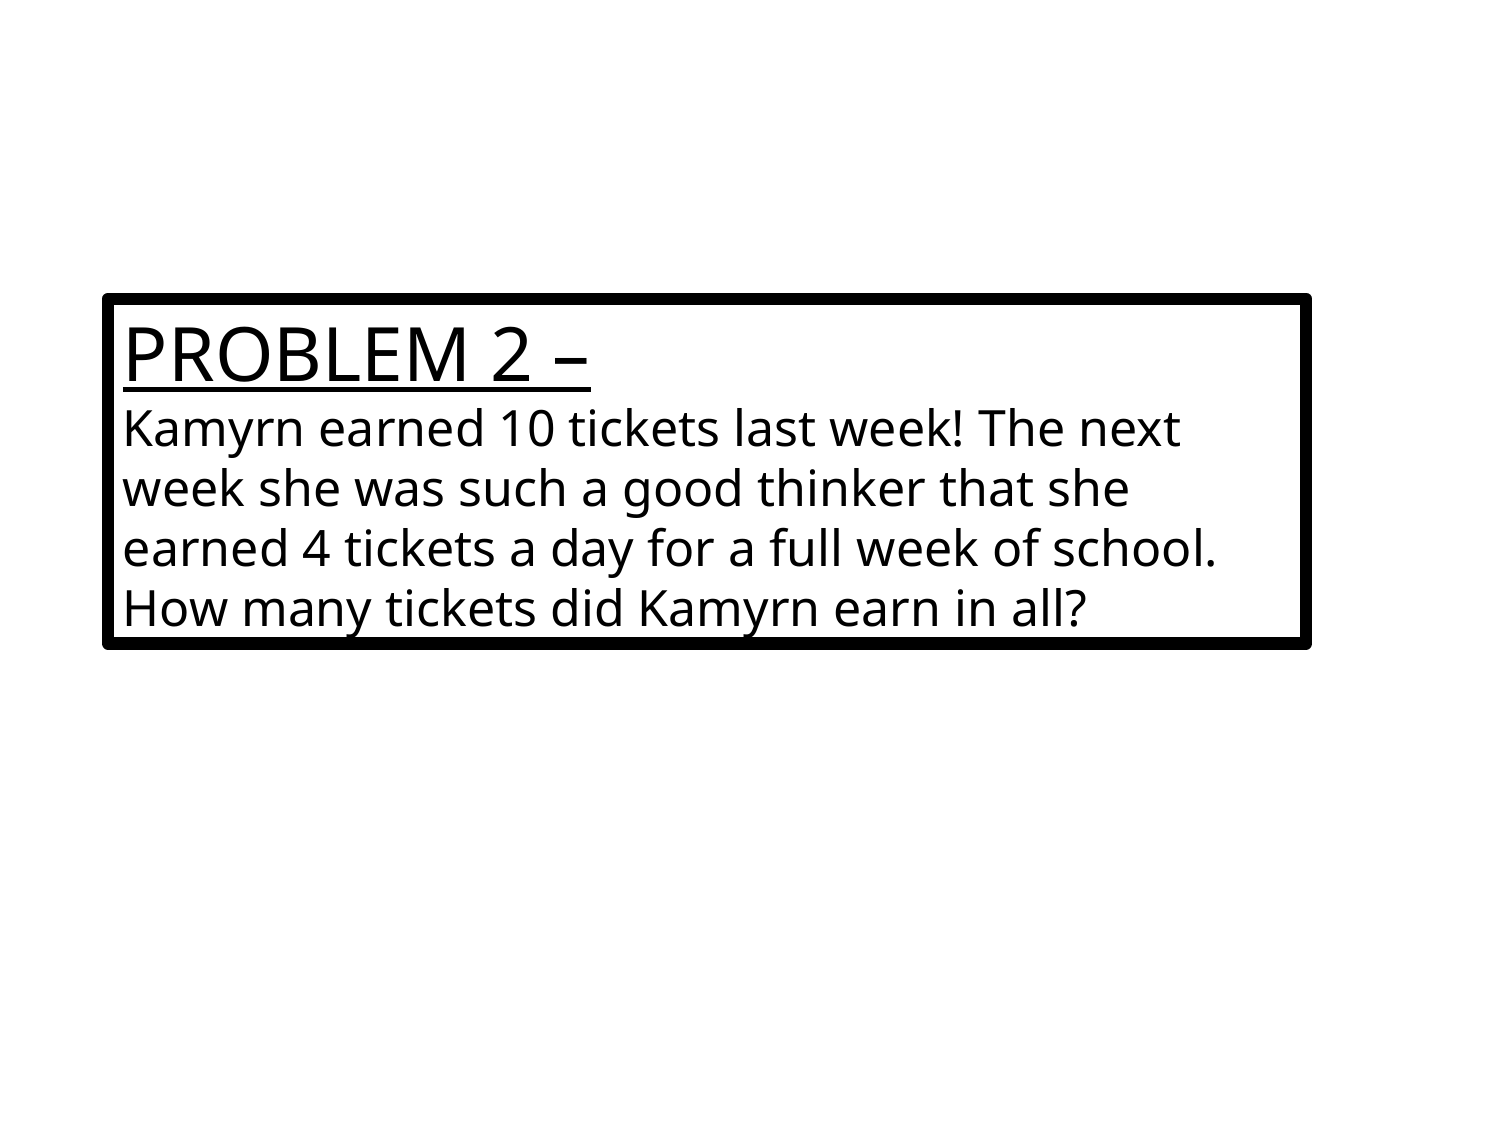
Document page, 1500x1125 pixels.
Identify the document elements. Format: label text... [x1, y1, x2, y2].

text_box PROBLEM 2 – Kamyrn earned 10 tickets last week! The next week she was such a good thinker that she earned 4 tickets a day for a full week of school. How many tickets did Kamyrn earn in all? [108, 298, 1307, 644]
